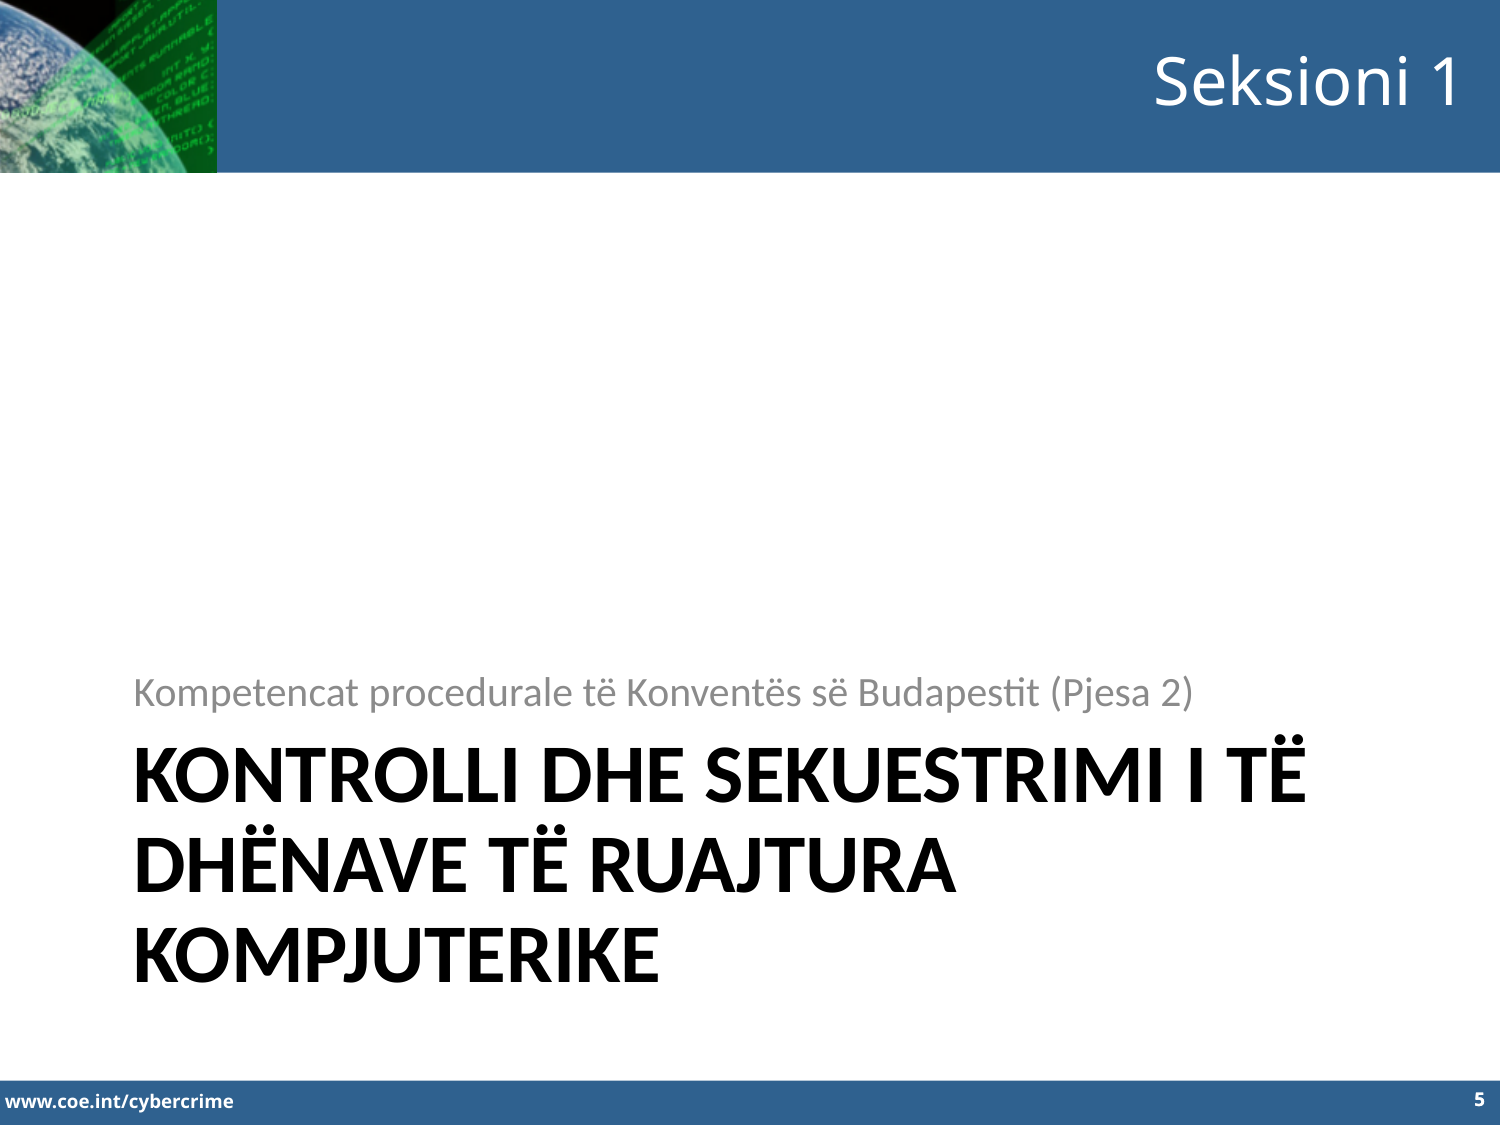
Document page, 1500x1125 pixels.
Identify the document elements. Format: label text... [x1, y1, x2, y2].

title KONTROLLI DHE SEKUESTRIMI i të dhënave të ruajtura kompjuterike [118, 723, 1394, 947]
list Kompetencat procedurale të Konventës së Budapestit (Pjesa 2) [118, 476, 1394, 723]
picture [0, 0, 217, 173]
text_box Seksioni 1 [230, 31, 1483, 126]
